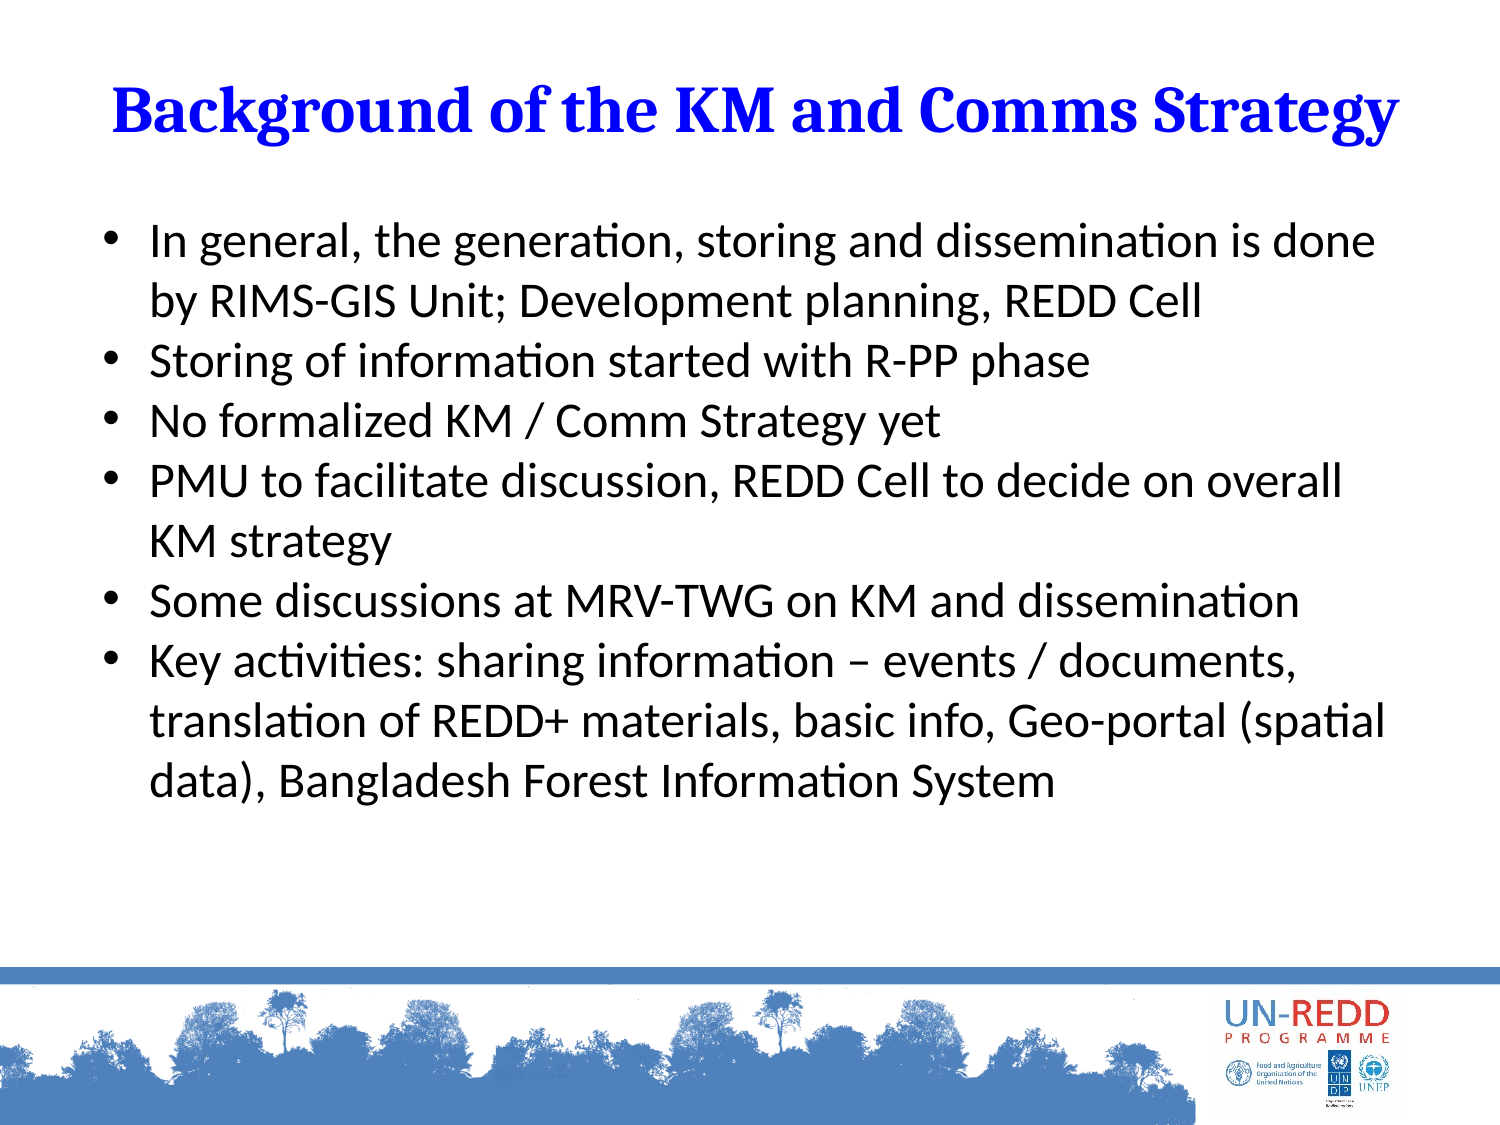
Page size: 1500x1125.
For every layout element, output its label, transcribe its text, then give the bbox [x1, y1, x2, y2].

picture [0, 975, 1196, 1125]
picture [1212, 986, 1402, 1120]
title Background of the KM and Comms Strategy [44, 37, 1469, 175]
text_box In general, the generation, storing and dissemination is done by RIMS-GIS Unit; Development planning, REDD Cell Storing of information started with R-PP phase No formalized KM / Comm Strategy yet PMU to facilitate discussion, REDD Cell to decide on overall KM strategy Some discussions at MRV-TWG on KM and dissemination Key activities: sharing information – events / documents, translation of REDD+ materials, basic info, Geo-portal (spatial data), Bangladesh Forest Information System [87, 199, 1425, 875]
